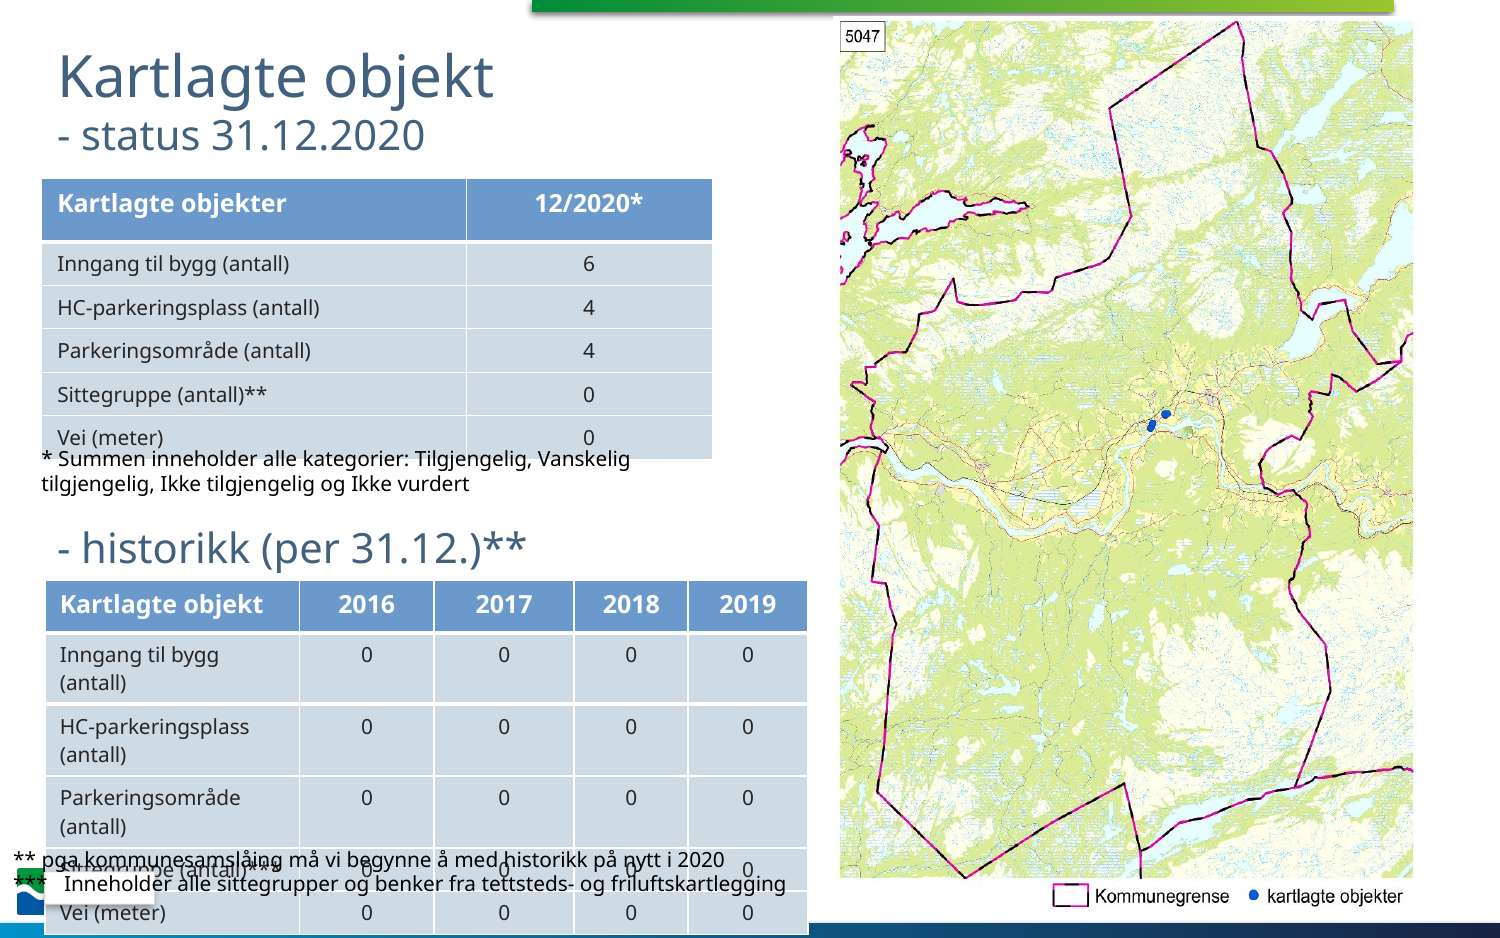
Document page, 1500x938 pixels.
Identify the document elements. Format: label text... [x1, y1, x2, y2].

table_cell 0 [689, 892, 807, 934]
table_header 2019 [689, 581, 807, 631]
table_header 2018 [575, 581, 687, 631]
table_cell 0 [300, 706, 433, 775]
table_cell 0 [689, 635, 807, 702]
text_box * Summen inneholder alle kategorier: Tilgjengelig, Vanskelig tilgjengelig, Ikke tilgjengelig og Ikke vurdert [26, 438, 711, 504]
table_header 2017 [435, 581, 573, 631]
table_cell Sittegruppe (antall)** [42, 373, 466, 415]
table_cell Vei (meter) [46, 904, 299, 934]
table_cell 0 [435, 706, 573, 775]
table_cell HC-parkeringsplass (antall) [42, 286, 466, 328]
table_cell 0 [435, 904, 573, 934]
table_cell 0 [467, 373, 712, 415]
table_header Kartlagte objekter [42, 179, 466, 240]
table_cell 0 [300, 777, 433, 838]
table_cell Parkeringsområde (antall) [42, 329, 466, 372]
table_cell Vei (meter) [42, 416, 466, 438]
table_cell Parkeringsområde (antall) [46, 777, 299, 838]
table_header Kartlagte objekt [46, 581, 299, 631]
table_cell 0 [575, 777, 687, 838]
table_cell 0 [575, 706, 687, 775]
table_cell Inngang til bygg (antall) [42, 244, 466, 285]
table_cell Inngang til bygg (antall) [46, 635, 299, 702]
table_cell 0 [575, 904, 687, 934]
picture [833, 16, 1419, 913]
table_cell 0 [689, 777, 807, 847]
table_cell 0 [435, 635, 573, 702]
table_header 12/2020* [467, 179, 712, 240]
text_box Kartlagte objekt - status 31.12.2020 [42, 24, 828, 167]
table_cell 0 [467, 416, 712, 459]
table_cell 0 [300, 635, 433, 702]
table_cell 4 [467, 286, 712, 328]
table_cell 0 [575, 635, 687, 702]
table_cell 0 [802, 849, 807, 890]
table_cell 0 [689, 706, 807, 775]
table_cell HC-parkeringsplass (antall) [46, 706, 299, 775]
text_box - historikk (per 31.12.)** [42, 496, 828, 580]
table_cell 0 [435, 777, 573, 838]
table_cell 0 [300, 904, 433, 934]
table_cell 4 [467, 329, 712, 372]
text_box ** pga kommunesamslåing må vi begynne å med historikk på nytt i 2020 *** Inneholder alle sittegrupper og benker fra tettsteds- og friluftskartlegging [0, 838, 802, 904]
table_header 2016 [300, 581, 433, 631]
table_cell 6 [467, 244, 712, 285]
